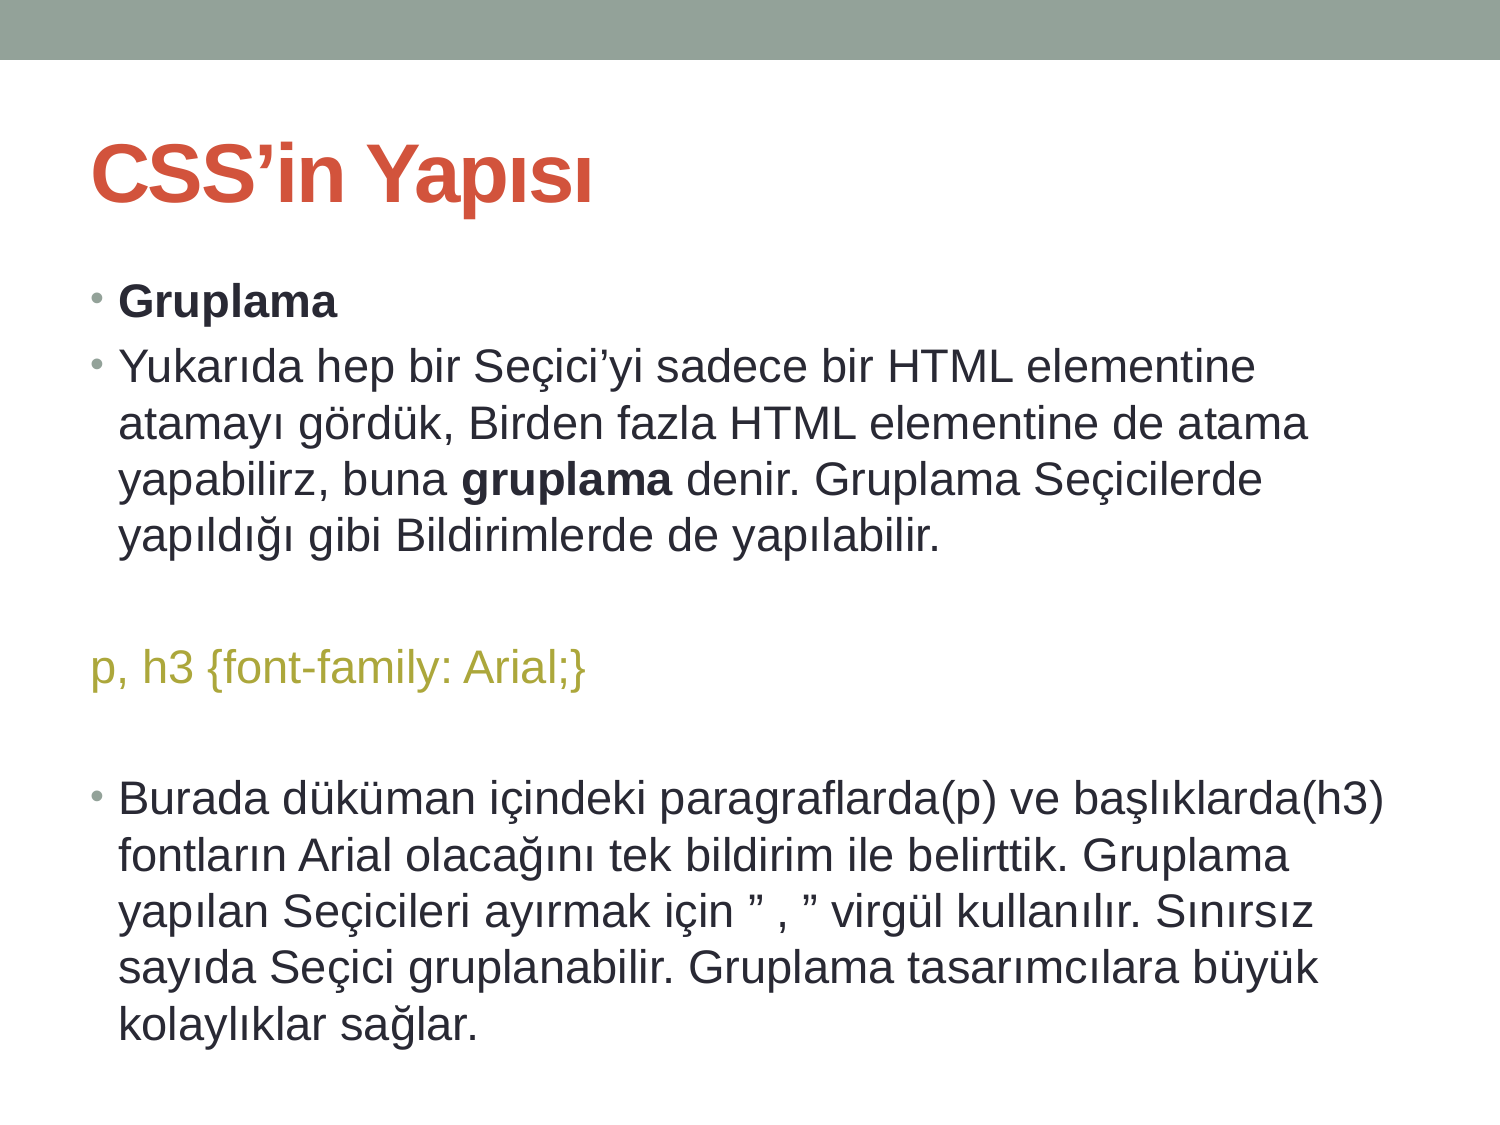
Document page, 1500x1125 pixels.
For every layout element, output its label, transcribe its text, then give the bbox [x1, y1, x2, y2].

list Gruplama Yukarıda hep bir Seçici’yi sadece bir HTML elementine atamayı gördük, Birden fazla HTML elementine de atama yapabilirz, buna gruplama denir. Gruplama Seçicilerde yapıldığı gibi Bildirimlerde de yapılabilir. p, h3 {font-family: Arial;} Burada düküman içindeki paragraflarda(p) ve başlıklarda(h3) fontların Arial olacağını tek bildirim ile belirttik. Gruplama yapılan Seçicileri ayırmak için ” , ” virgül kullanılır. Sınırsız sayıda Seçici gruplanabilir. Gruplama tasarımcılara büyük kolaylıklar sağlar. [75, 262, 1425, 1063]
title CSS’in Yapısı [75, 87, 1425, 250]
